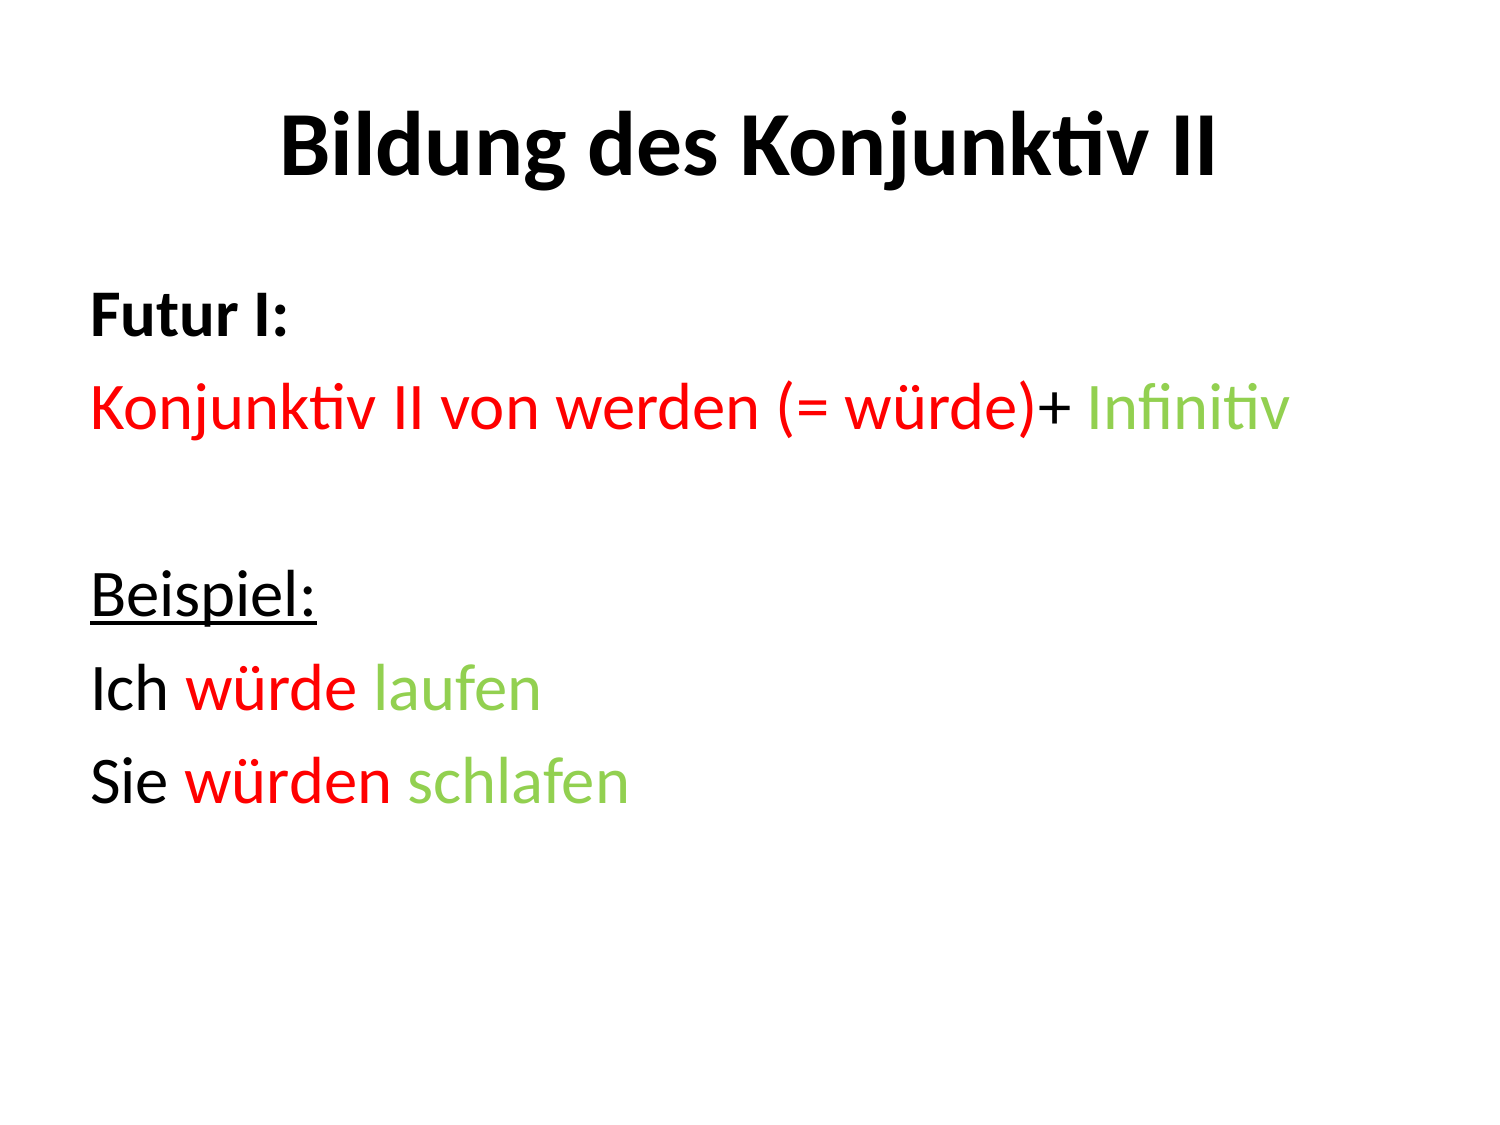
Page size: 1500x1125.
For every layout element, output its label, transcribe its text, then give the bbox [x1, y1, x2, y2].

list Futur I: Konjunktiv II von werden (= würde)+ Infinitiv Beispiel: Ich würde laufen Sie würden schlafen [75, 262, 1425, 1005]
title Bildung des Konjunktiv II [75, 45, 1425, 233]
